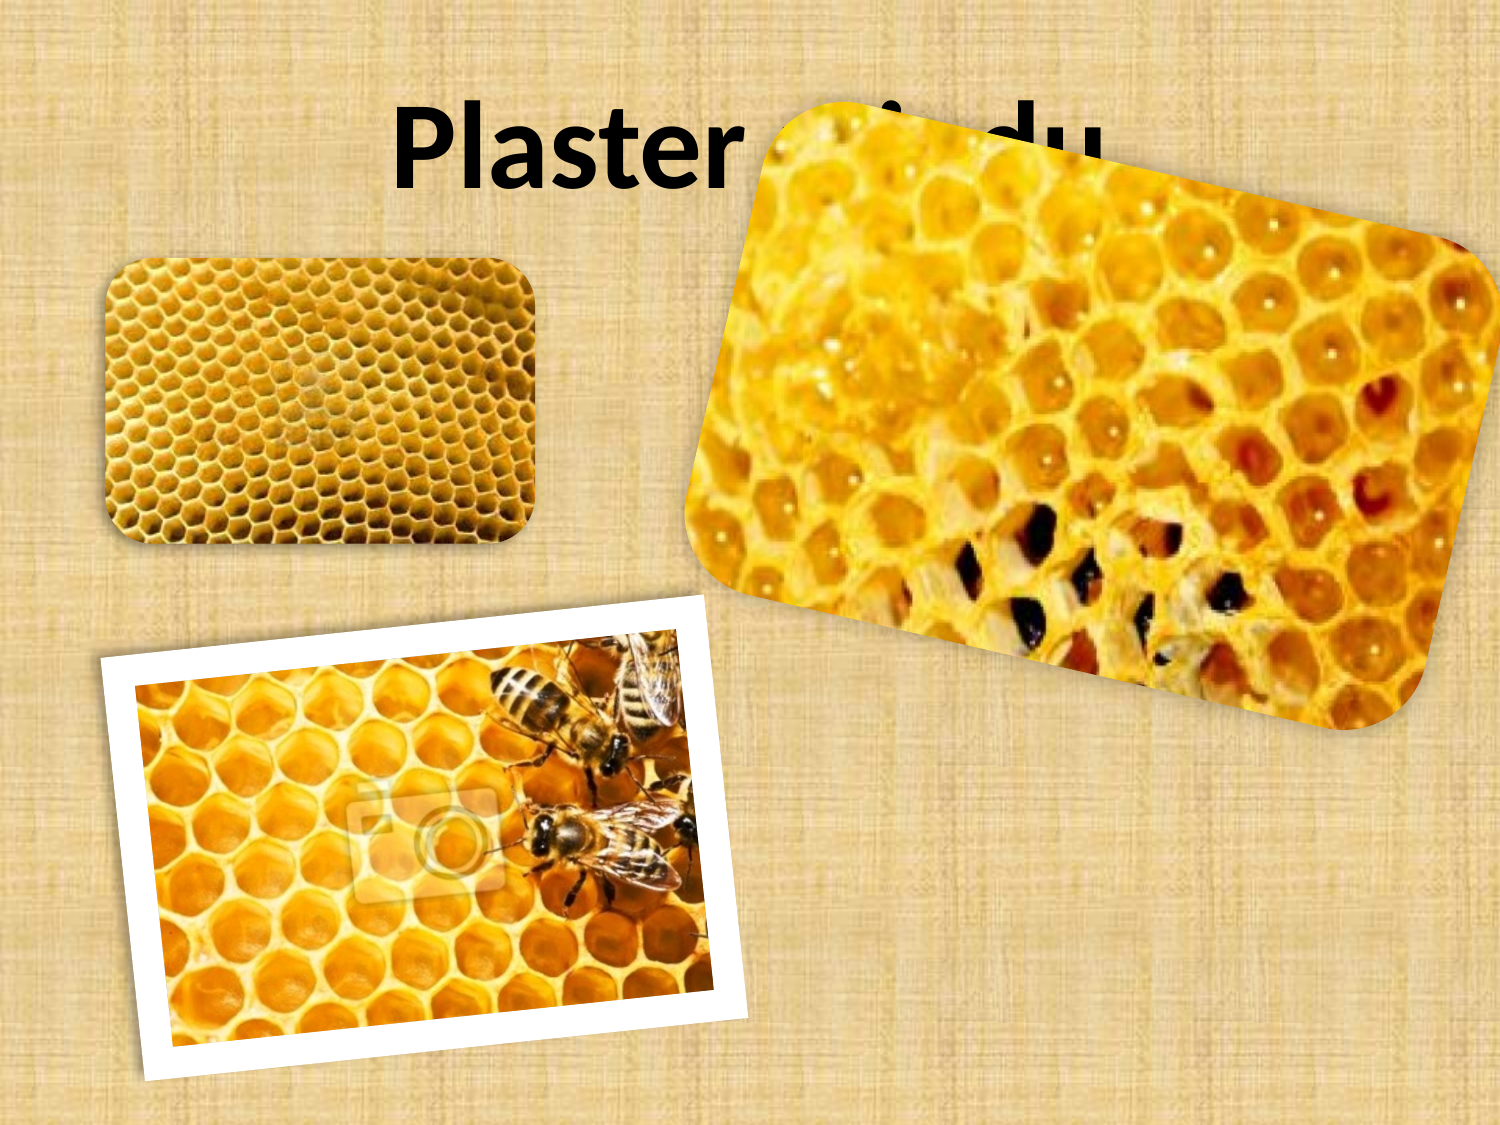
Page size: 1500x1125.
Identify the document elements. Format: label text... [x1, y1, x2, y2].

picture [0, 0, 1500, 1125]
title Plaster miodu [75, 45, 1425, 233]
